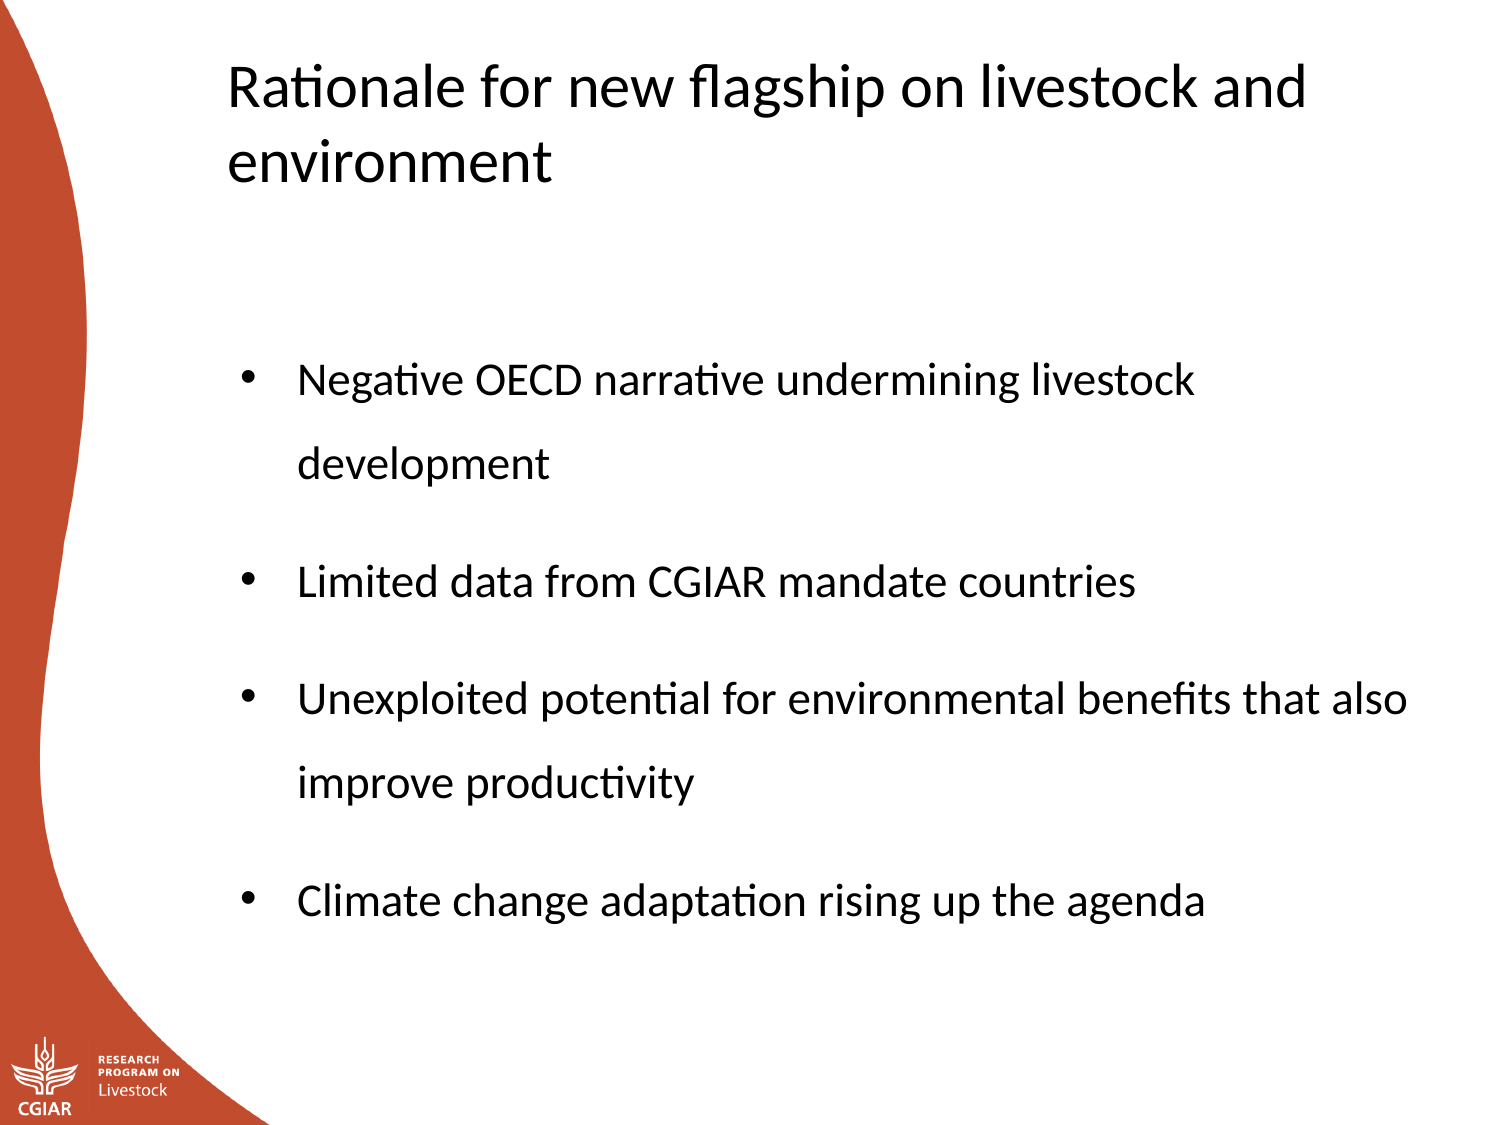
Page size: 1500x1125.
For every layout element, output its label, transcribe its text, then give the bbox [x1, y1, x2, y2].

list Negative OECD narrative undermining livestock development Limited data from CGIAR mandate countries Unexploited potential for environmental benefits that also improve productivity Climate change adaptation rising up the agenda [225, 312, 1450, 938]
list Rationale for new flagship on livestock and environment [212, 37, 1450, 225]
picture [0, 0, 270, 1125]
